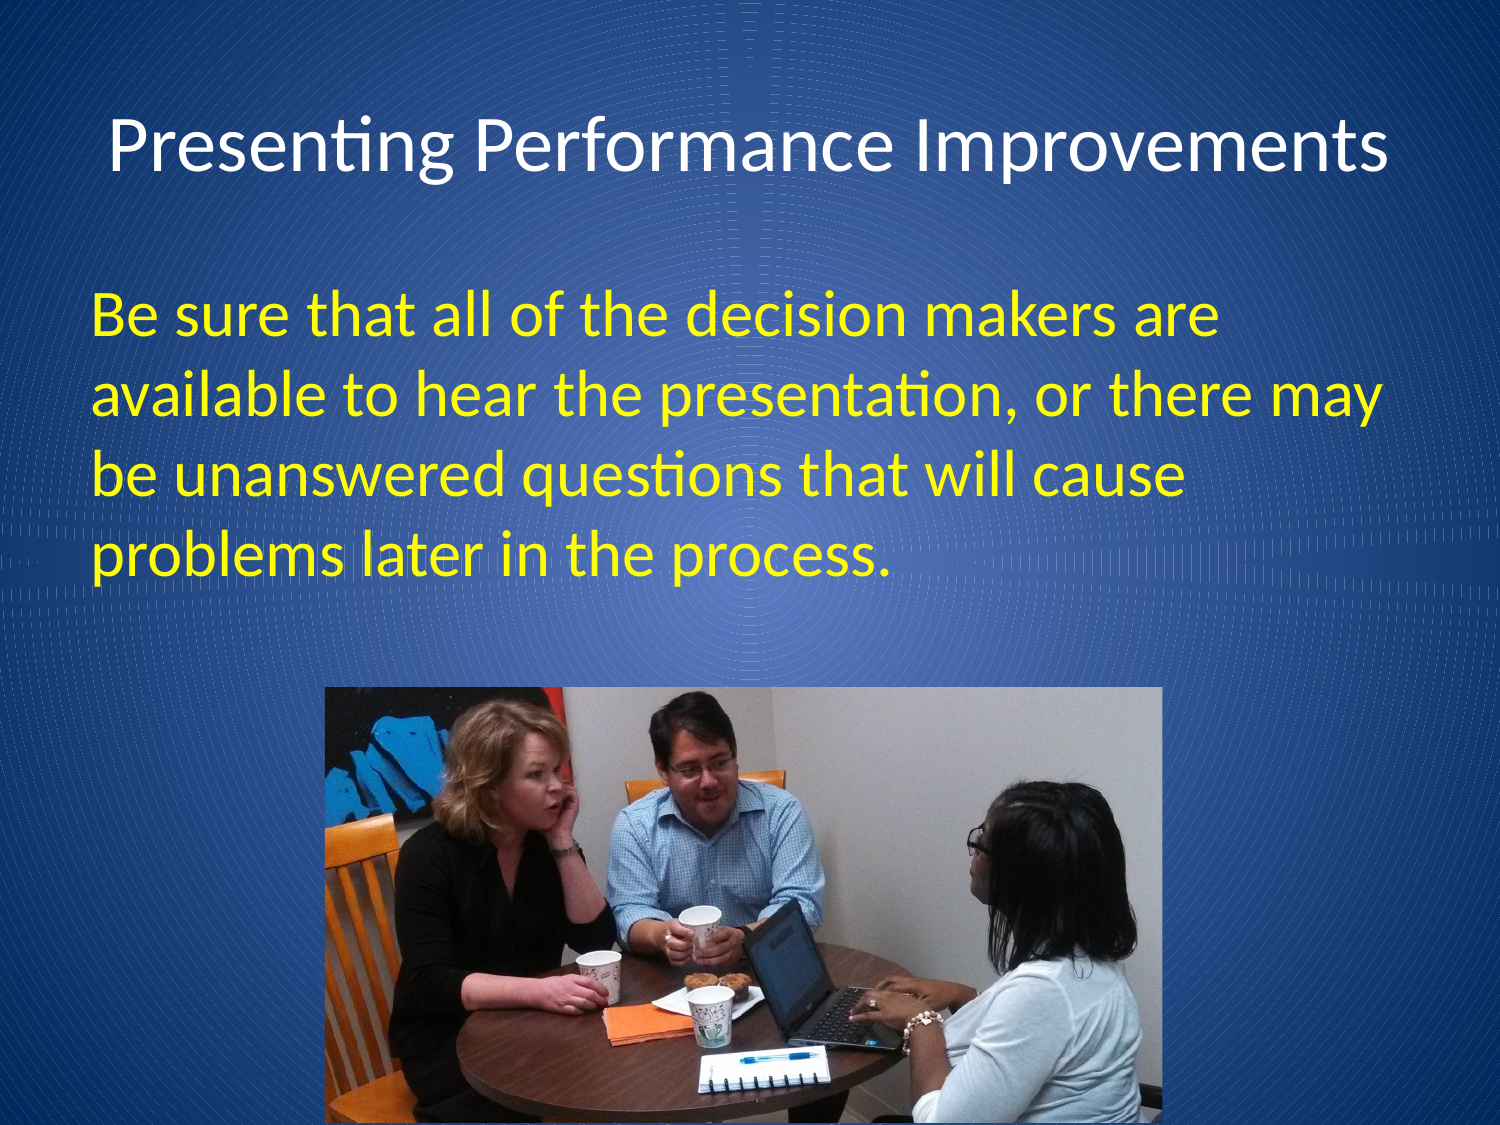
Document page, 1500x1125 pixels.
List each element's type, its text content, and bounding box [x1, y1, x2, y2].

list Be sure that all of the decision makers are available to hear the presentation, or there may be unanswered questions that will cause problems later in the process. [75, 262, 1425, 1005]
title Presenting Performance Improvements [24, 45, 1475, 233]
picture [324, 687, 1163, 1123]
